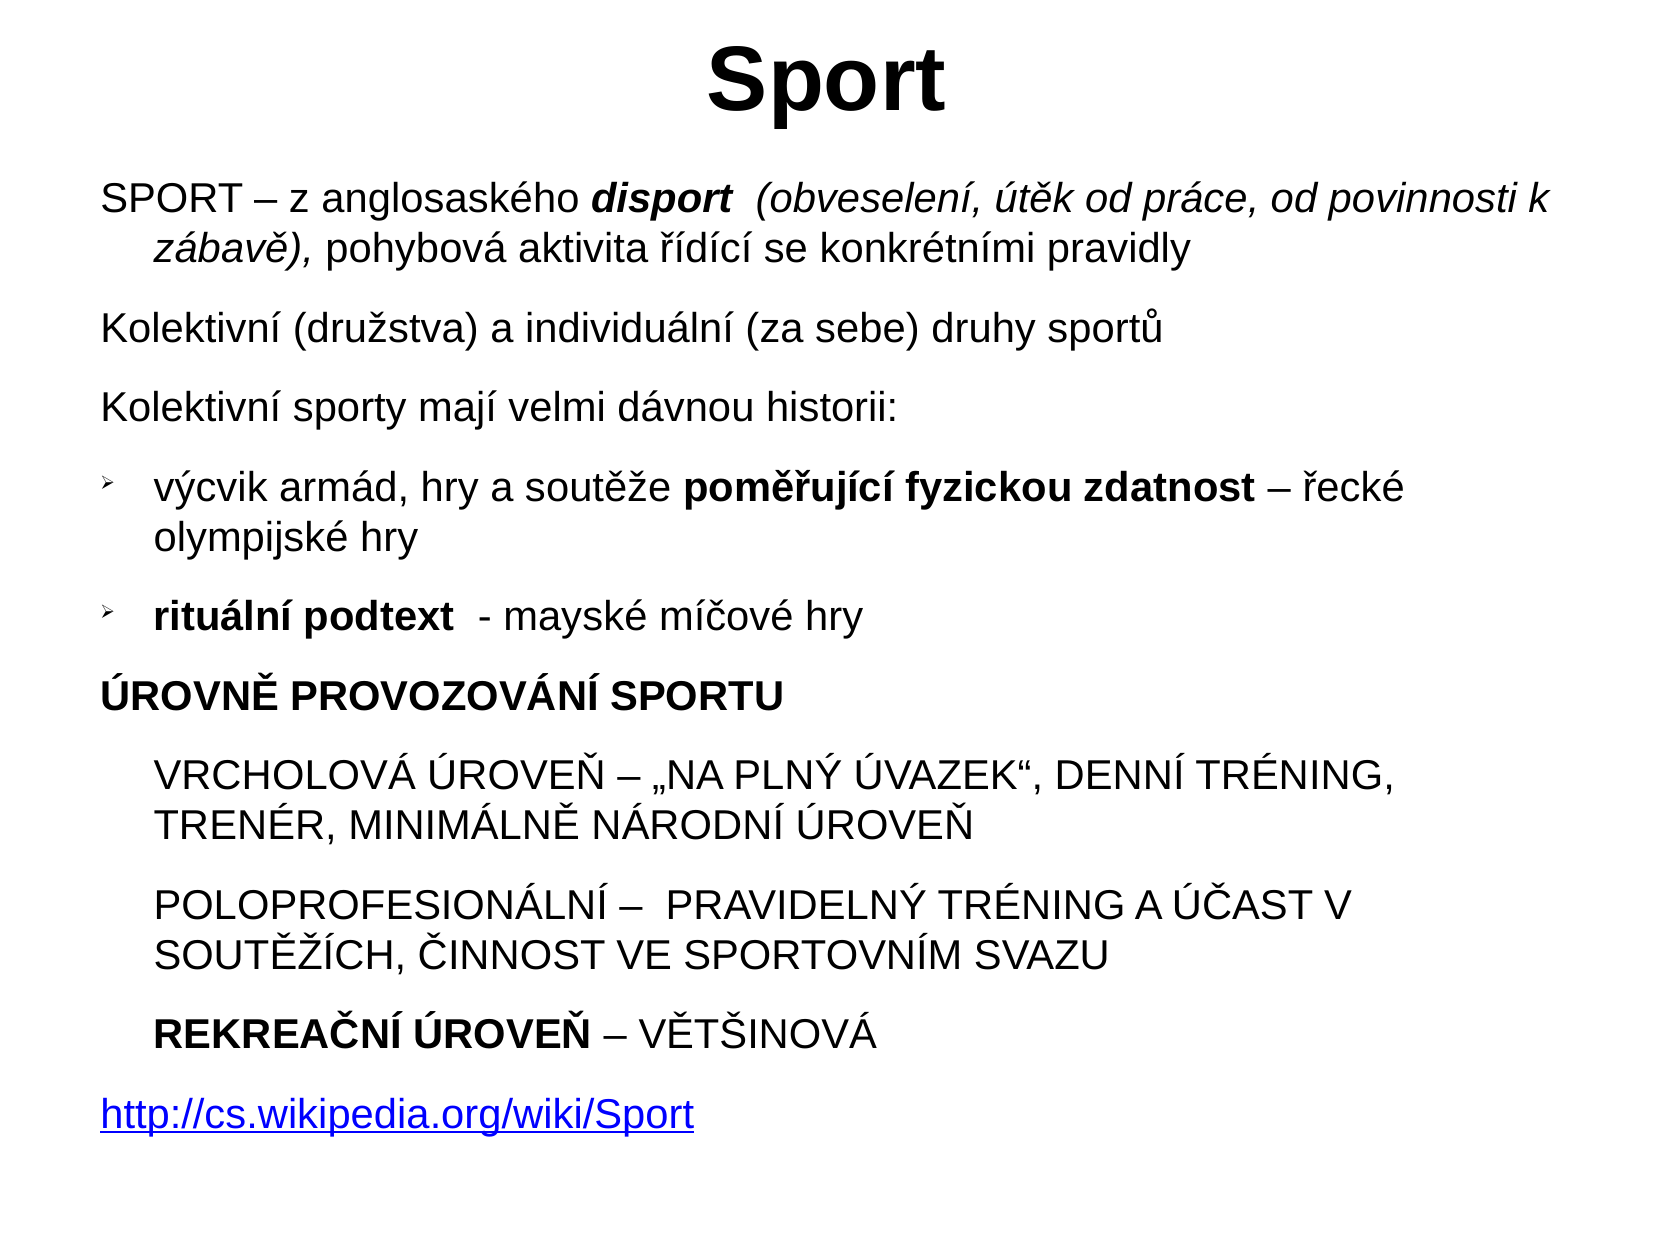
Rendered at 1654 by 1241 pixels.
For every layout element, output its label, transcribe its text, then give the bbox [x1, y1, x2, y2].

title Sport [82, 0, 1571, 148]
list SPORT – z anglosaského disport (obveselení, útěk od práce, od povinnosti k zábavě), pohybová aktivita řídící se konkrétními pravidly Kolektivní (družstva) a individuální (za sebe) druhy sportů Kolektivní sporty mají velmi dávnou historii: výcvik armád, hry a soutěže poměřující fyzickou zdatnost – řecké olympijské hry rituální podtext - mayské míčové hry ÚROVNĚ PROVOZOVÁNÍ SPORTU VRCHOLOVÁ ÚROVEŇ – „NA PLNÝ ÚVAZEK“, DENNÍ TRÉNING, TRENÉR, MINIMÁLNĚ NÁRODNÍ ÚROVEŇ POLOPROFESIONÁLNÍ – PRAVIDELNÝ TRÉNING A ÚČAST V SOUTĚŽÍCH, ČINNOST VE SPORTOVNÍM SVAZU REKREAČNÍ ÚROVEŇ – VĚTŠINOVÁ http://cs.wikipedia.org/wiki/Sport [82, 171, 1571, 1199]
